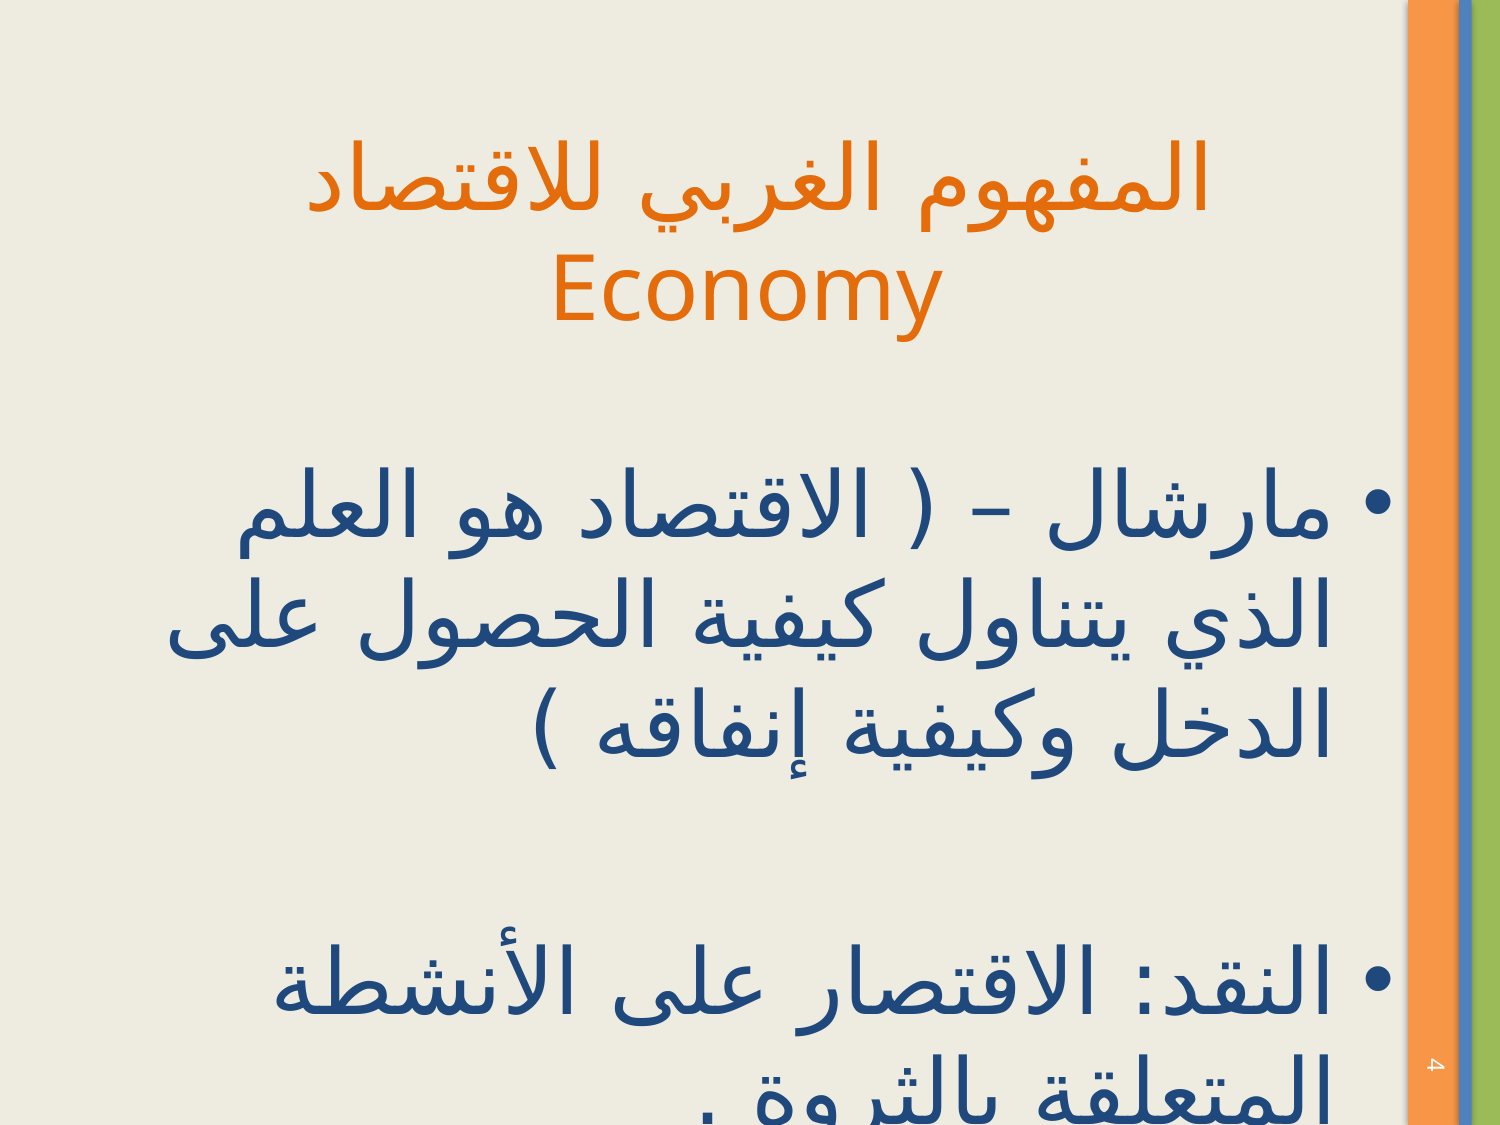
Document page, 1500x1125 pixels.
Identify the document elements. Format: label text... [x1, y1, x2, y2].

title المفهوم الغربي للاقتصاد Economy [70, 190, 1421, 378]
list مارشال – ( الاقتصاد هو العلم الذي يتناول كيفية الحصول على الدخل وكيفية إنفاقه ) النقد: الاقتصار على الأنشطة المتعلقة بالثروة . [58, 438, 1409, 1125]
slide_number 4 [1409, 928, 1468, 1088]
